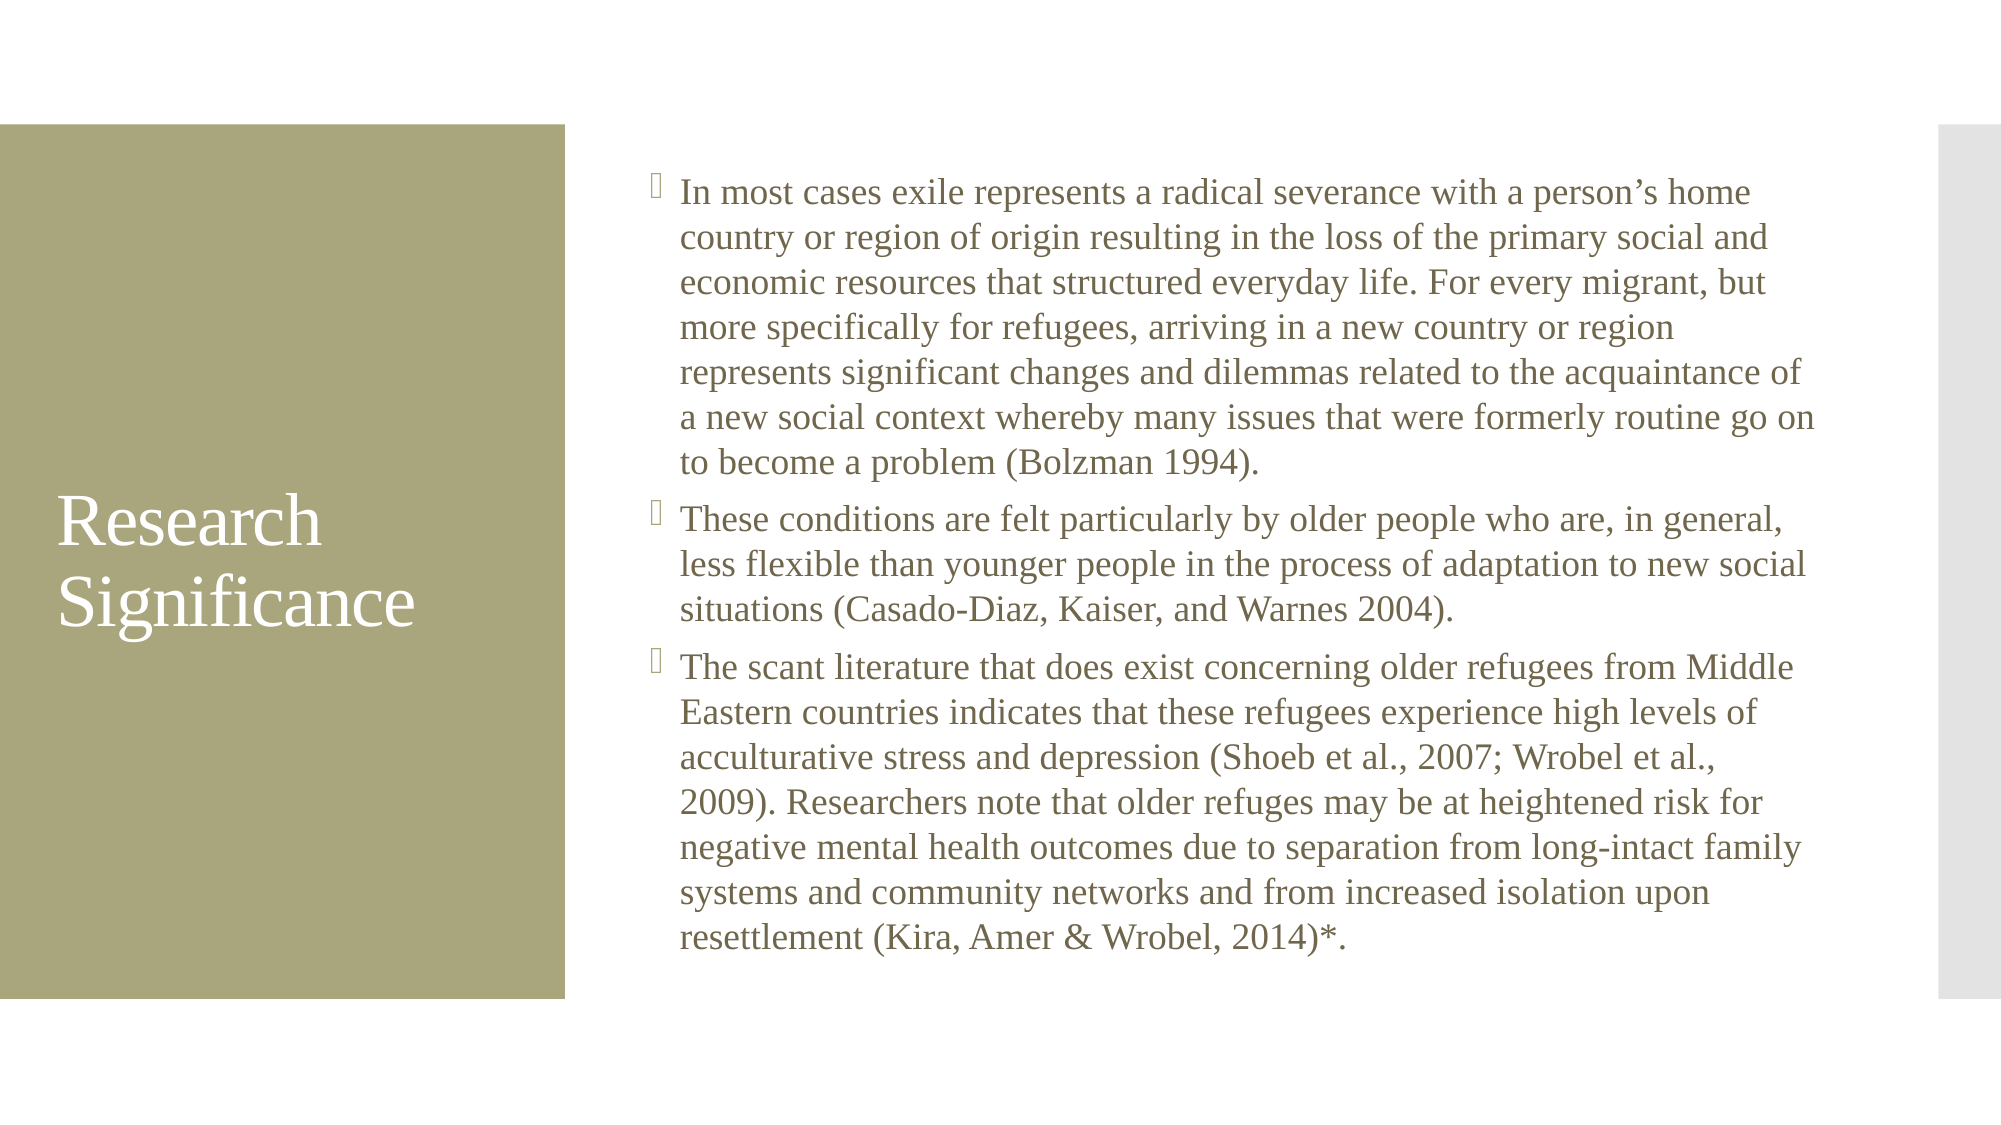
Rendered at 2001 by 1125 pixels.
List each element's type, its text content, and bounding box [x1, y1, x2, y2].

list In most cases exile represents a radical severance with a person’s home country or region of origin resulting in the loss of the primary social and economic resources that structured everyday life. For every migrant, but more specifically for refugees, arriving in a new country or region represents significant changes and dilemmas related to the acquaintance of a new social context whereby many issues that were formerly routine go on to become a problem (Bolzman 1994). These conditions are felt particularly by older people who are, in general, less flexible than younger people in the process of adaptation to new social situations (Casado-Diaz, Kaiser, and Warnes 2004). The scant literature that does exist concerning older refugees from Middle Eastern countries indicates that these refugees experience high levels of acculturative stress and depression (Shoeb et al., 2007; Wrobel et al., 2009). Researchers note that older refuges may be at heightened risk for negative mental health outcomes due to separation from long-intact family systems and community networks and from increased isolation upon resettlement (Kira, Amer & Wrobel, 2014)*. [634, 141, 1835, 982]
title Research Significance [41, 184, 525, 940]
